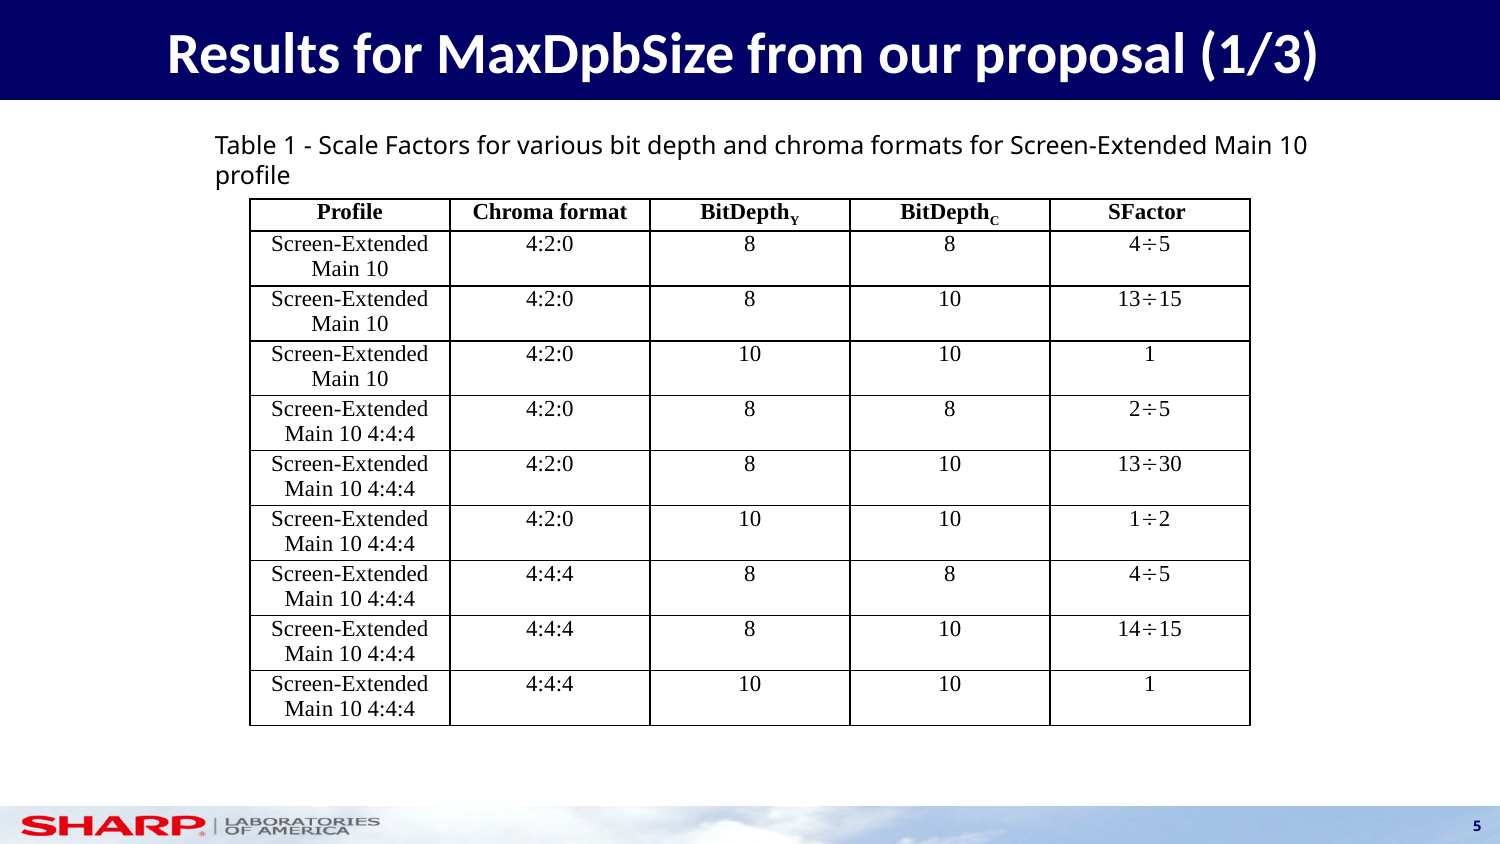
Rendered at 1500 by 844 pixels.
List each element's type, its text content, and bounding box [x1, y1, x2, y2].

table_cell Screen-Extended Main 10 4:4:4 [251, 451, 449, 505]
table_cell Screen-Extended Main 10 4:4:4 [251, 561, 449, 615]
table_cell 10 [851, 287, 1049, 340]
table_cell 4:2:0 [451, 232, 649, 285]
table_cell 1¸2 [1051, 506, 1249, 560]
table_header BitDepthC [851, 200, 1049, 230]
table_cell 10 [851, 451, 1049, 505]
table_cell 4:4:4 [451, 671, 649, 725]
table_cell 8 [651, 396, 849, 450]
table_cell 10 [651, 506, 849, 560]
table_cell 8 [851, 561, 1049, 615]
text_box Table 1 - Scale Factors for various bit depth and chroma formats for Screen-Extended Main 10 profile [200, 121, 1350, 197]
table_cell Screen-Extended Main 10 4:4:4 [251, 506, 449, 560]
table_cell 8 [851, 396, 1049, 450]
table_header SFactor [1051, 200, 1249, 230]
table_cell 8 [651, 451, 849, 505]
table_cell 13¸15 [1051, 287, 1249, 340]
table_cell 4¸5 [1051, 561, 1249, 615]
table_cell 4:2:0 [451, 287, 649, 340]
table_cell Screen-Extended Main 10 4:4:4 [251, 616, 449, 670]
table_cell 4¸5 [1051, 232, 1249, 285]
table_cell Screen-Extended Main 10 4:4:4 [251, 671, 449, 725]
table_header BitDepthY [651, 200, 849, 230]
table_cell 10 [851, 506, 1049, 560]
table_cell 4:2:0 [451, 342, 649, 395]
table_cell 8 [651, 232, 849, 285]
table_cell 2¸5 [1051, 396, 1249, 450]
table_cell 1 [1051, 671, 1249, 725]
table_cell 8 [651, 616, 849, 670]
table_cell 4:4:4 [451, 561, 649, 615]
table_cell Screen-Extended Main 10 4:4:4 [251, 396, 449, 450]
table_cell 10 [851, 616, 1049, 670]
text_box Results for MaxDpbSize from our proposal (1/3) [17, 0, 1484, 100]
table_header Chroma format [451, 200, 649, 230]
table_cell 4:4:4 [451, 616, 649, 670]
table_cell Screen-Extended Main 10 [251, 342, 449, 395]
table_cell 14¸15 [1051, 616, 1249, 670]
table_cell 10 [851, 342, 1049, 395]
table_cell 4:2:0 [451, 506, 649, 560]
table_cell 1 [1051, 342, 1249, 395]
picture [0, 806, 1500, 844]
table_cell 4:2:0 [451, 451, 649, 505]
table_cell 13¸30 [1051, 451, 1249, 505]
table_cell Screen-Extended Main 10 [251, 287, 449, 340]
list [99, 121, 1401, 635]
table_cell 8 [651, 561, 849, 615]
table_cell 8 [651, 287, 849, 340]
table_cell 8 [851, 232, 1049, 285]
table_cell 10 [651, 671, 849, 725]
table_cell 10 [651, 342, 849, 395]
table_cell 10 [851, 671, 1049, 725]
table_cell Screen-Extended Main 10 [251, 232, 449, 285]
table_header Profile [251, 200, 449, 230]
table_cell 4:2:0 [451, 396, 649, 450]
